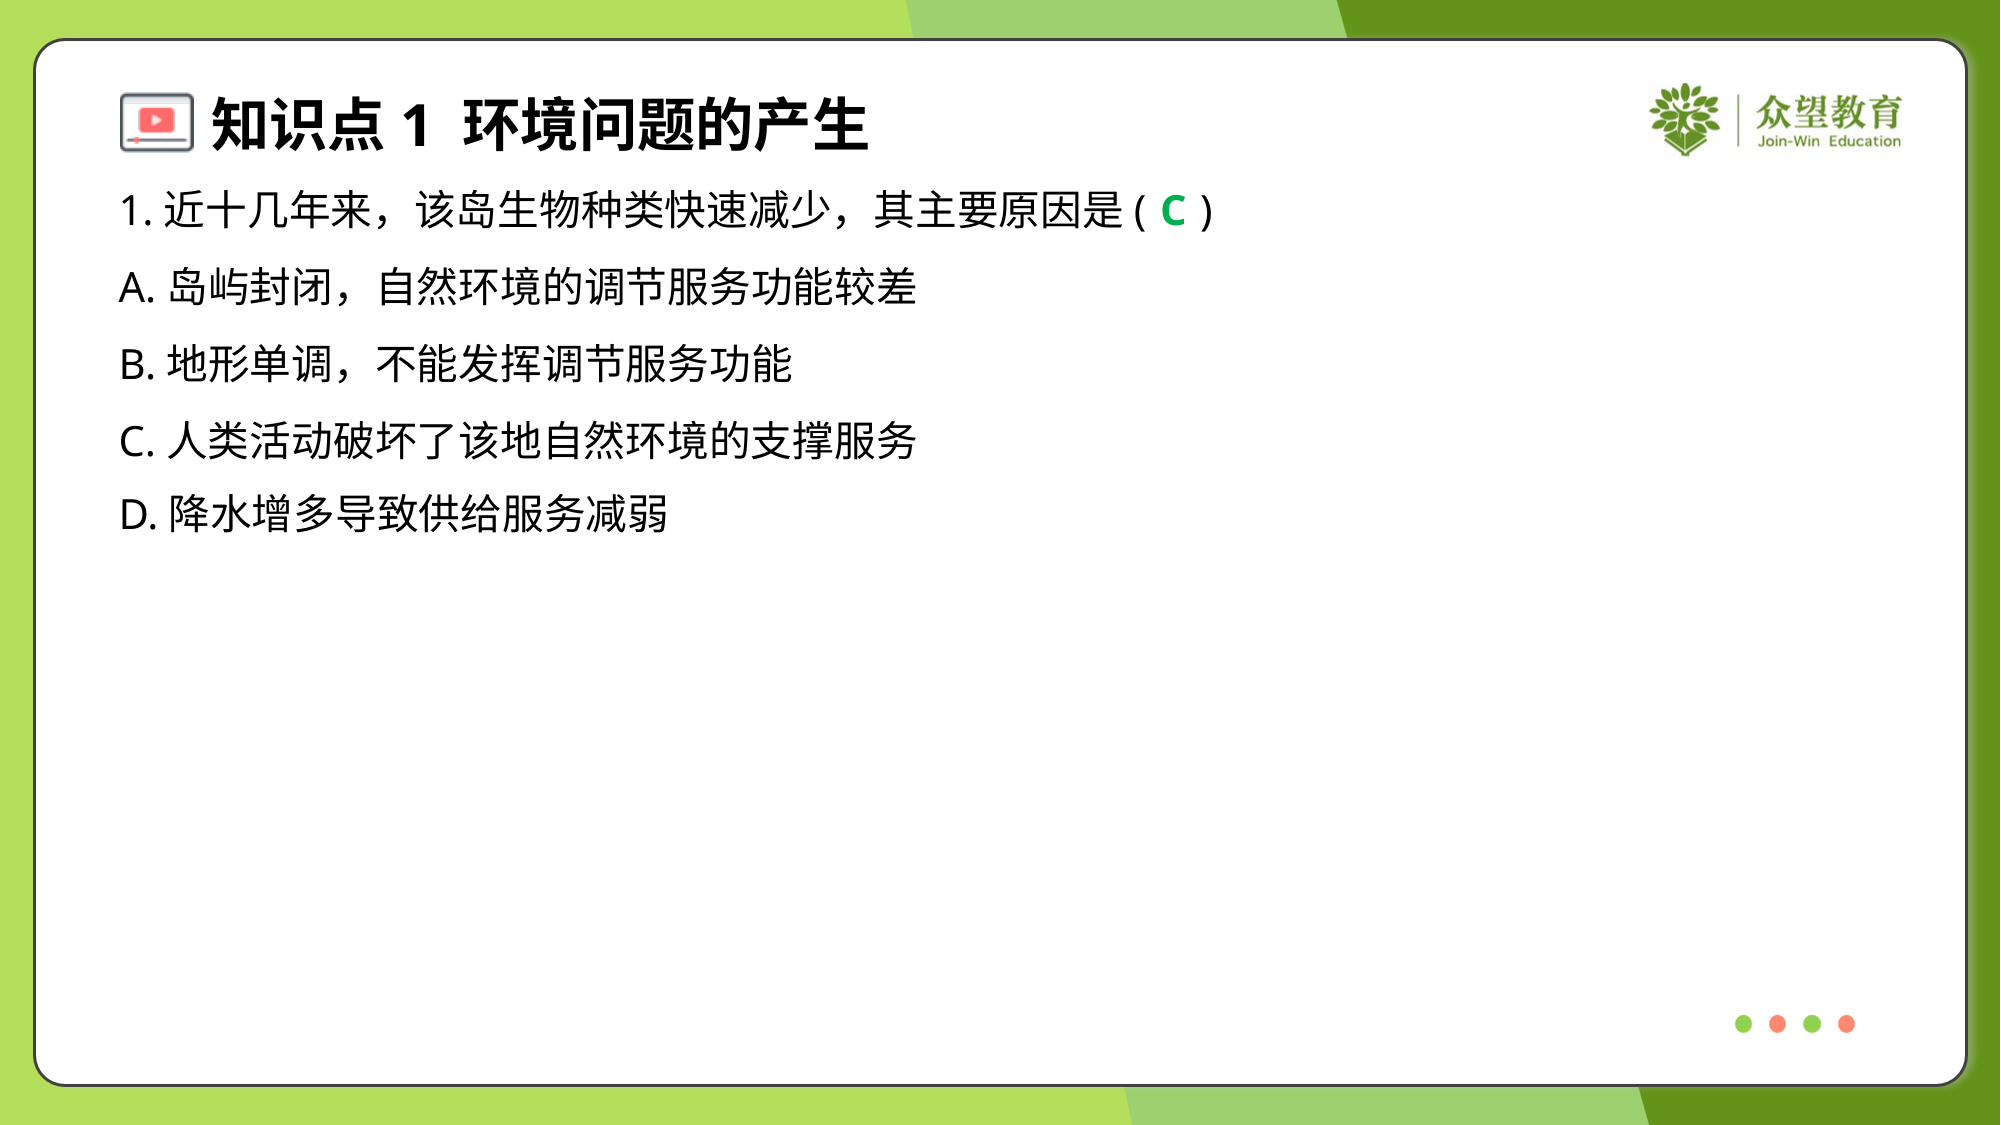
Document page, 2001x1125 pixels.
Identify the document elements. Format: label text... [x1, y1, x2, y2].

text_box 1.近十几年来，该岛生物种类快速减少，其主要原因是( ) [118, 158, 1144, 226]
text_box C [1144, 158, 1203, 226]
text_box A.岛屿封闭，自然环境的调节服务功能较差 B.地形单调，不能发挥调节服务功能 C.人类活动破坏了该地自然环境的支撑服务 D.降水增多导致供给服务减弱 [118, 235, 1883, 531]
text_box 1.近十几年来，该岛生物种类快速减少，其主要原因是( ) [1203, 158, 1883, 226]
picture [0, 0, 2000, 1125]
